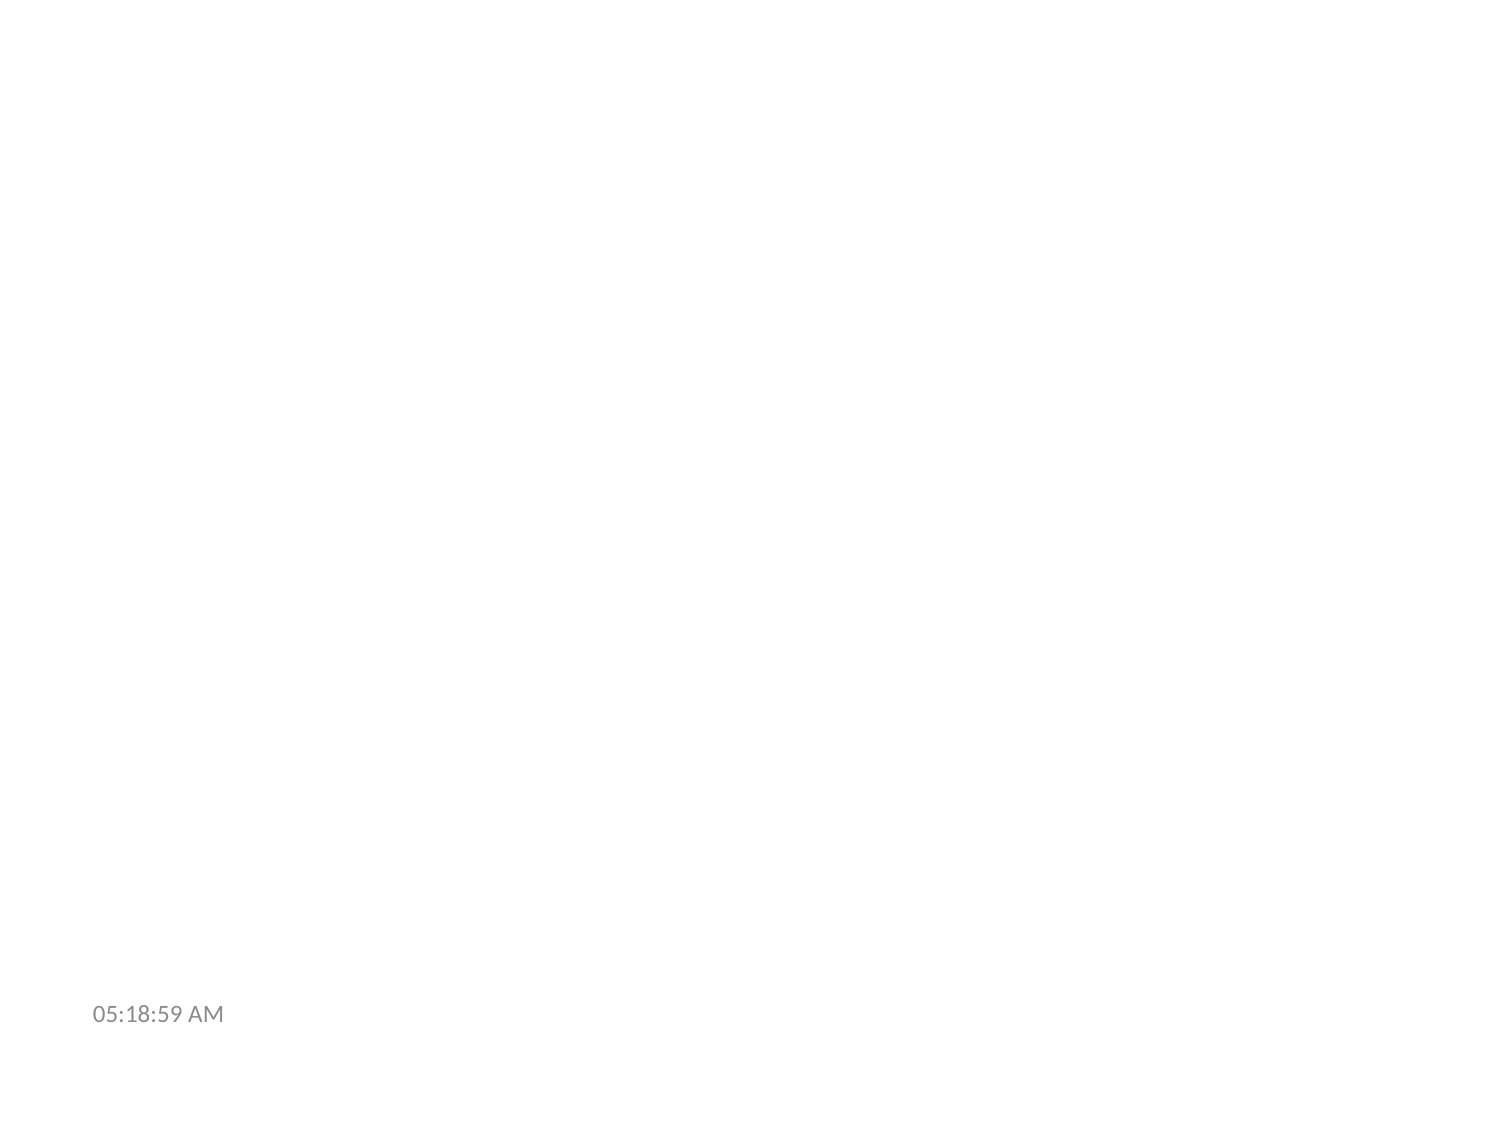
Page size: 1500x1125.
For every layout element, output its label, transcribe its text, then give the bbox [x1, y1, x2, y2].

text_box 3:35:09 PM [77, 982, 428, 1043]
